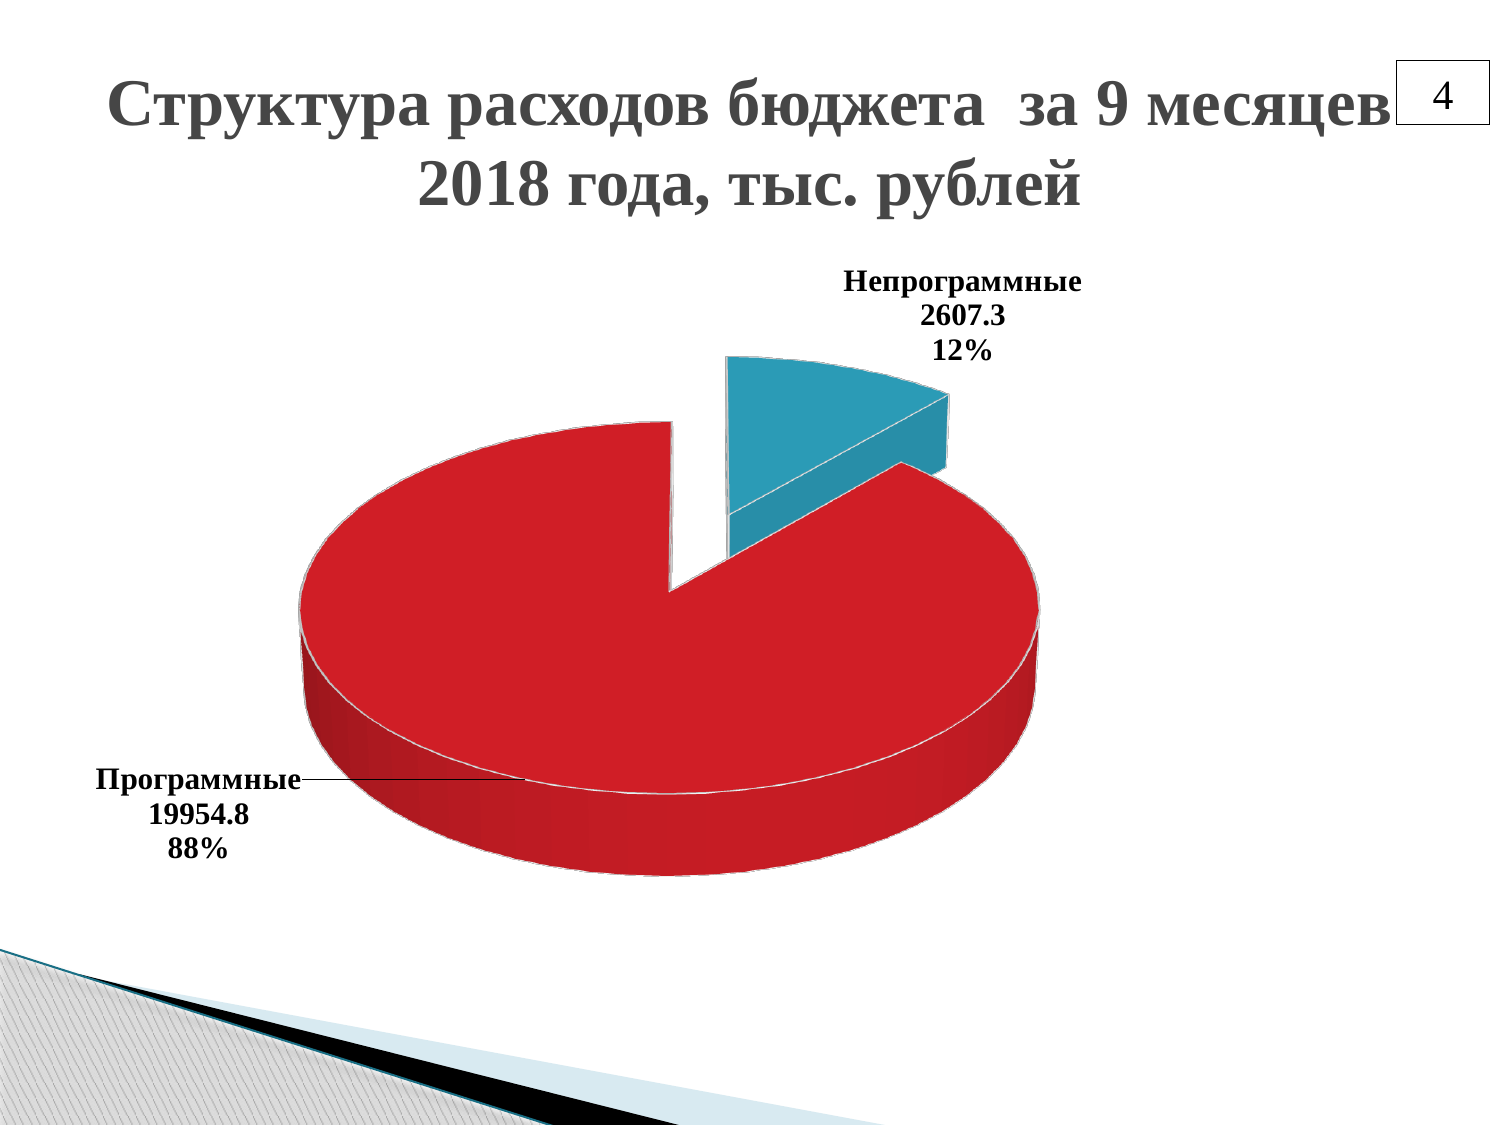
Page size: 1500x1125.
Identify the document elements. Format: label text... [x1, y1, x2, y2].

chart [74, 242, 1341, 988]
title Структура расходов бюджета за 9 месяцев 2018 года, тыс. рублей [75, 45, 1425, 233]
text_box 4 [1396, 60, 1490, 125]
